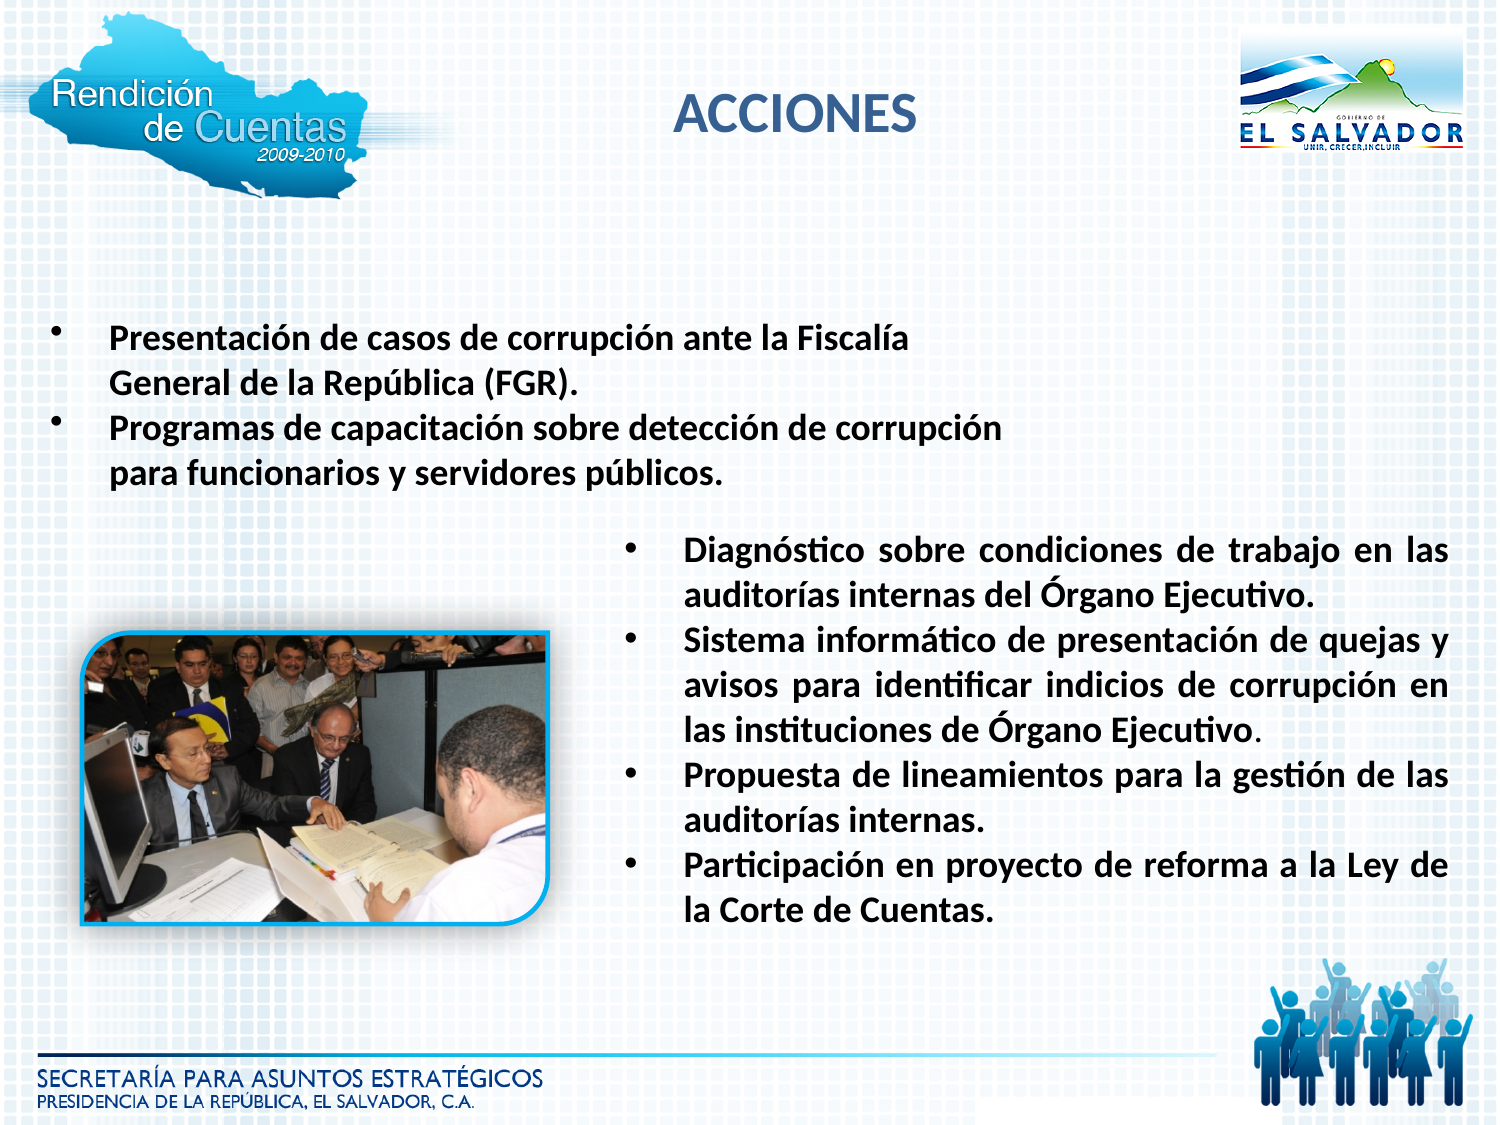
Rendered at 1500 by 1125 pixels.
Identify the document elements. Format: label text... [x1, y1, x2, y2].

text_box Diagnóstico sobre condiciones de trabajo en las auditorías internas del Órgano Ejecutivo. Sistema informático de presentación de quejas y avisos para identificar indicios de corrupción en las instituciones de Órgano Ejecutivo. Propuesta de lineamientos para la gestión de las auditorías internas. Participación en proyecto de reforma a la Ley de la Corte de Cuentas. [609, 517, 1465, 938]
text_box Presentación de casos de corrupción ante la Fiscalía General de la República (FGR). Programas de capacitación sobre detección de corrupción para funcionarios y servidores públicos. [35, 305, 1043, 501]
text_box acciones [478, 66, 1114, 152]
picture [0, 0, 1500, 1125]
